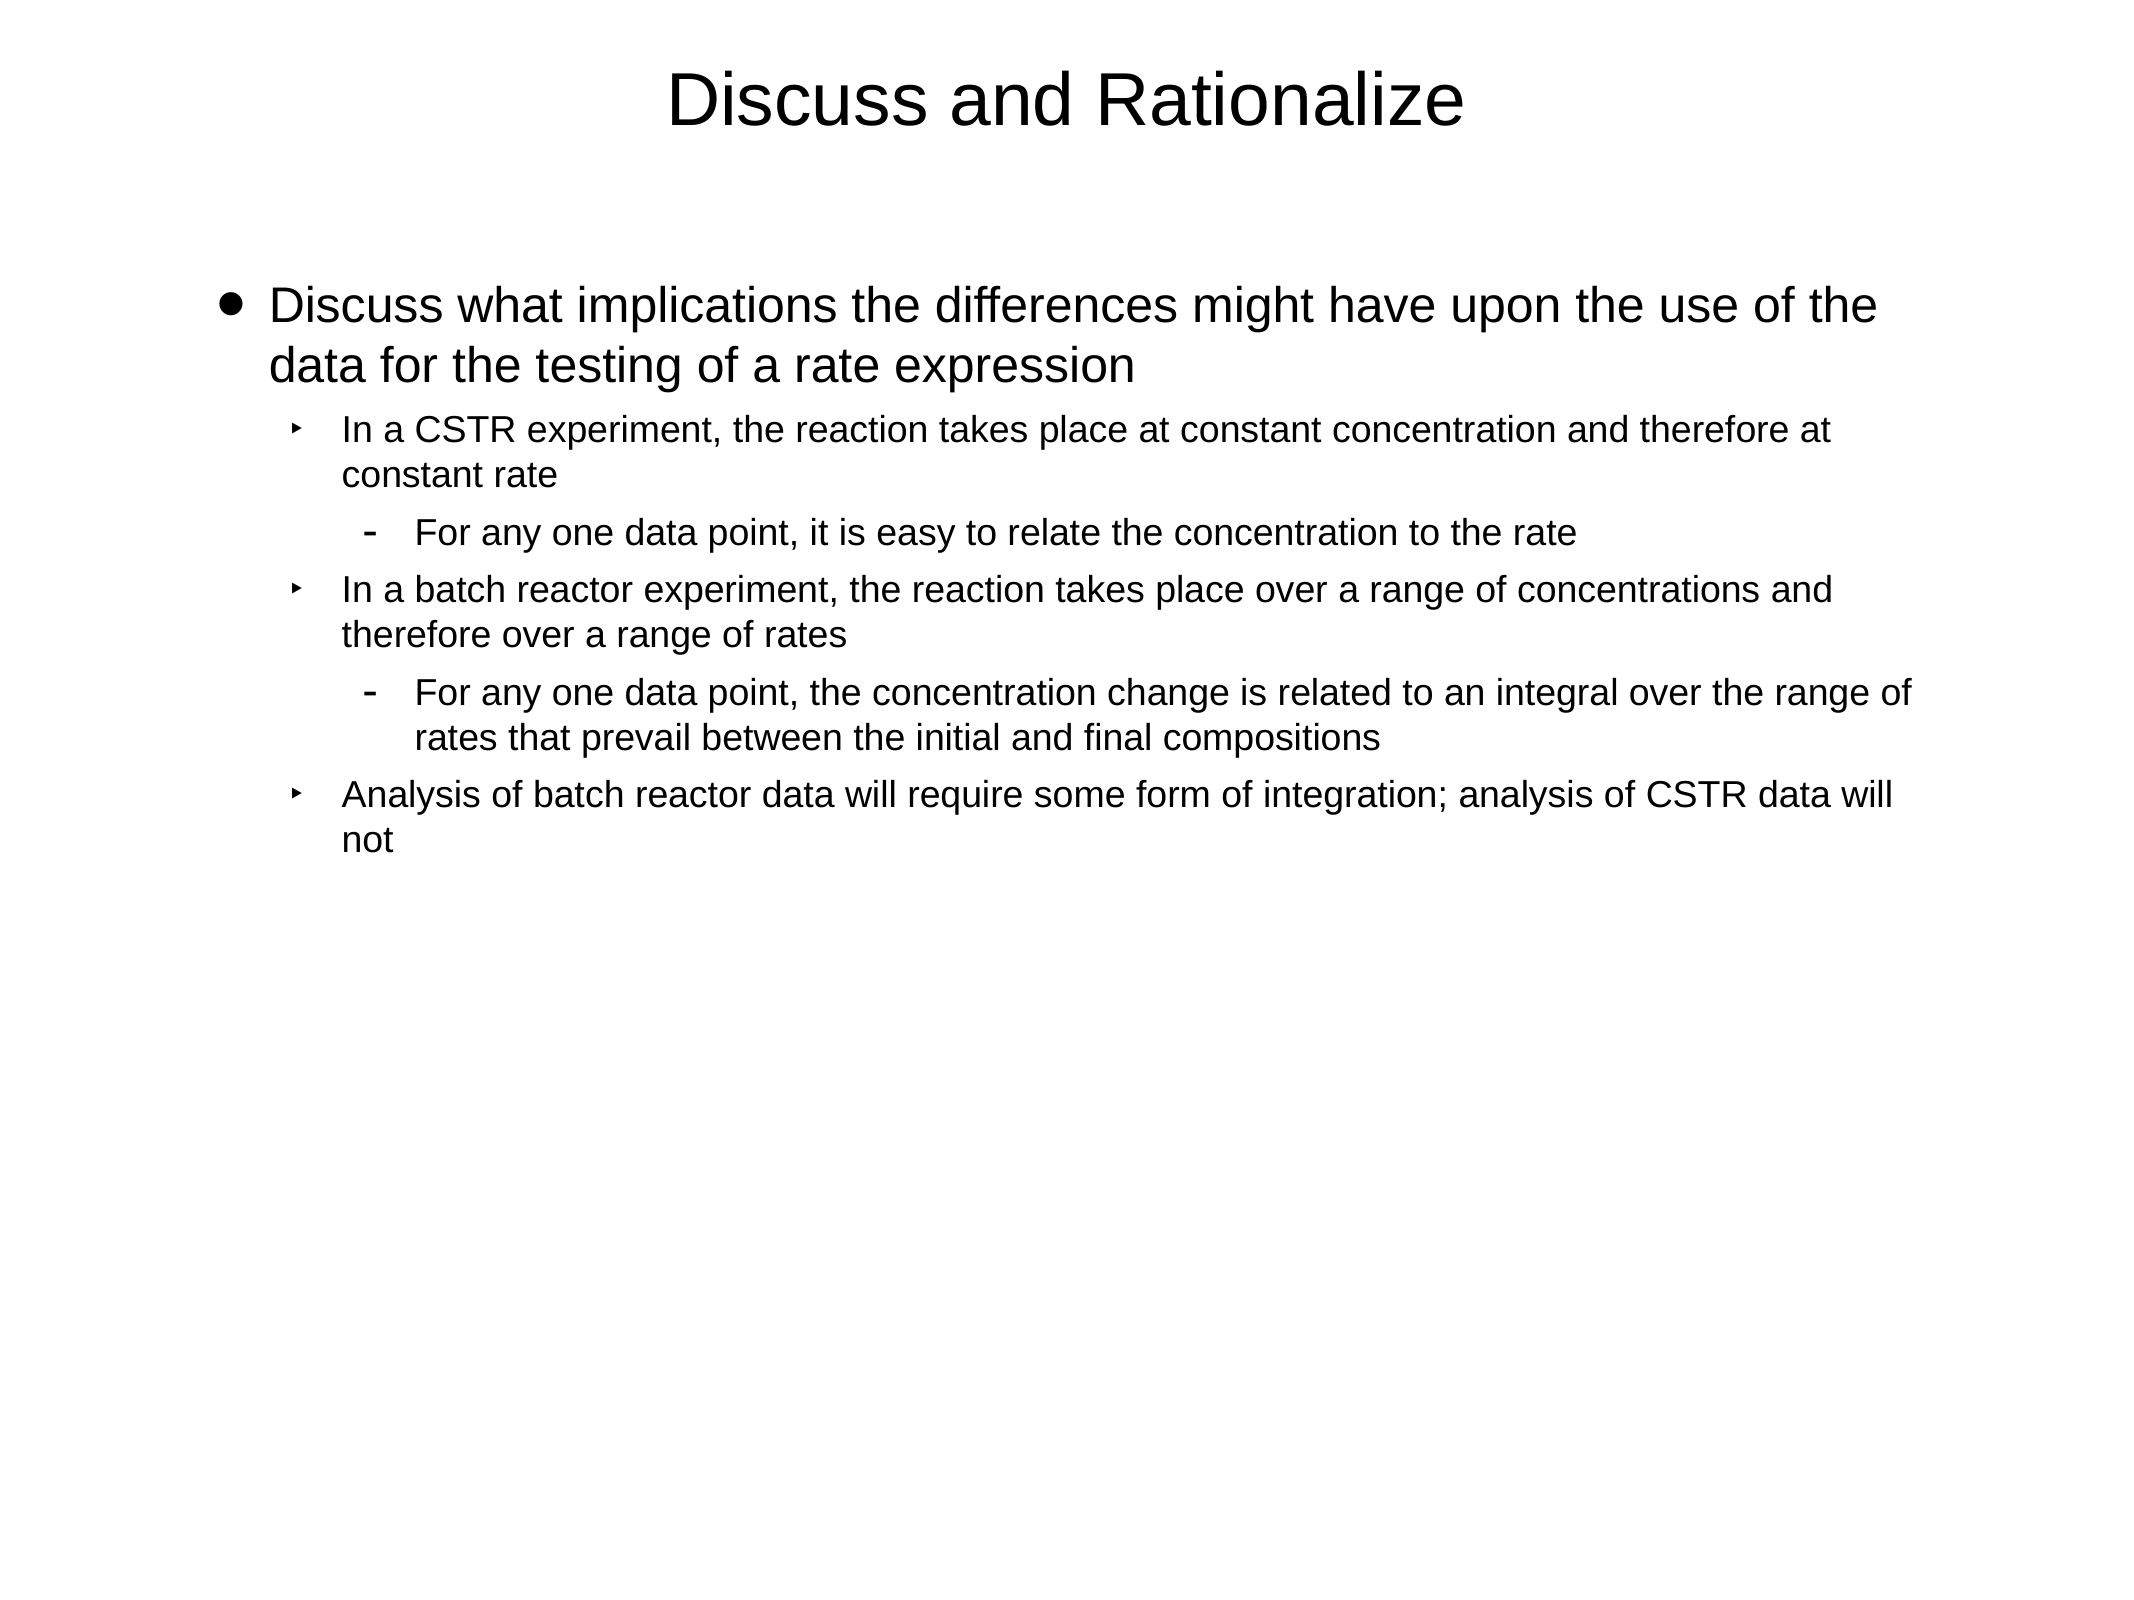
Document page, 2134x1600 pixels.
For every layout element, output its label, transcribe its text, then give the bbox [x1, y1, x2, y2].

title Discuss and Rationalize [208, 41, 1925, 250]
list Discuss what implications the differences might have upon the use of the data for the testing of a rate expression In a CSTR experiment, the reaction takes place at constant concentration and therefore at constant rate For any one data point, it is easy to relate the concentration to the rate In a batch reactor experiment, the reaction takes place over a range of concentrations and therefore over a range of rates For any one data point, the concentration change is related to an integral over the range of rates that prevail between the initial and final compositions Analysis of batch reactor data will require some form of integration; analysis of CSTR data will not [208, 264, 1925, 1463]
